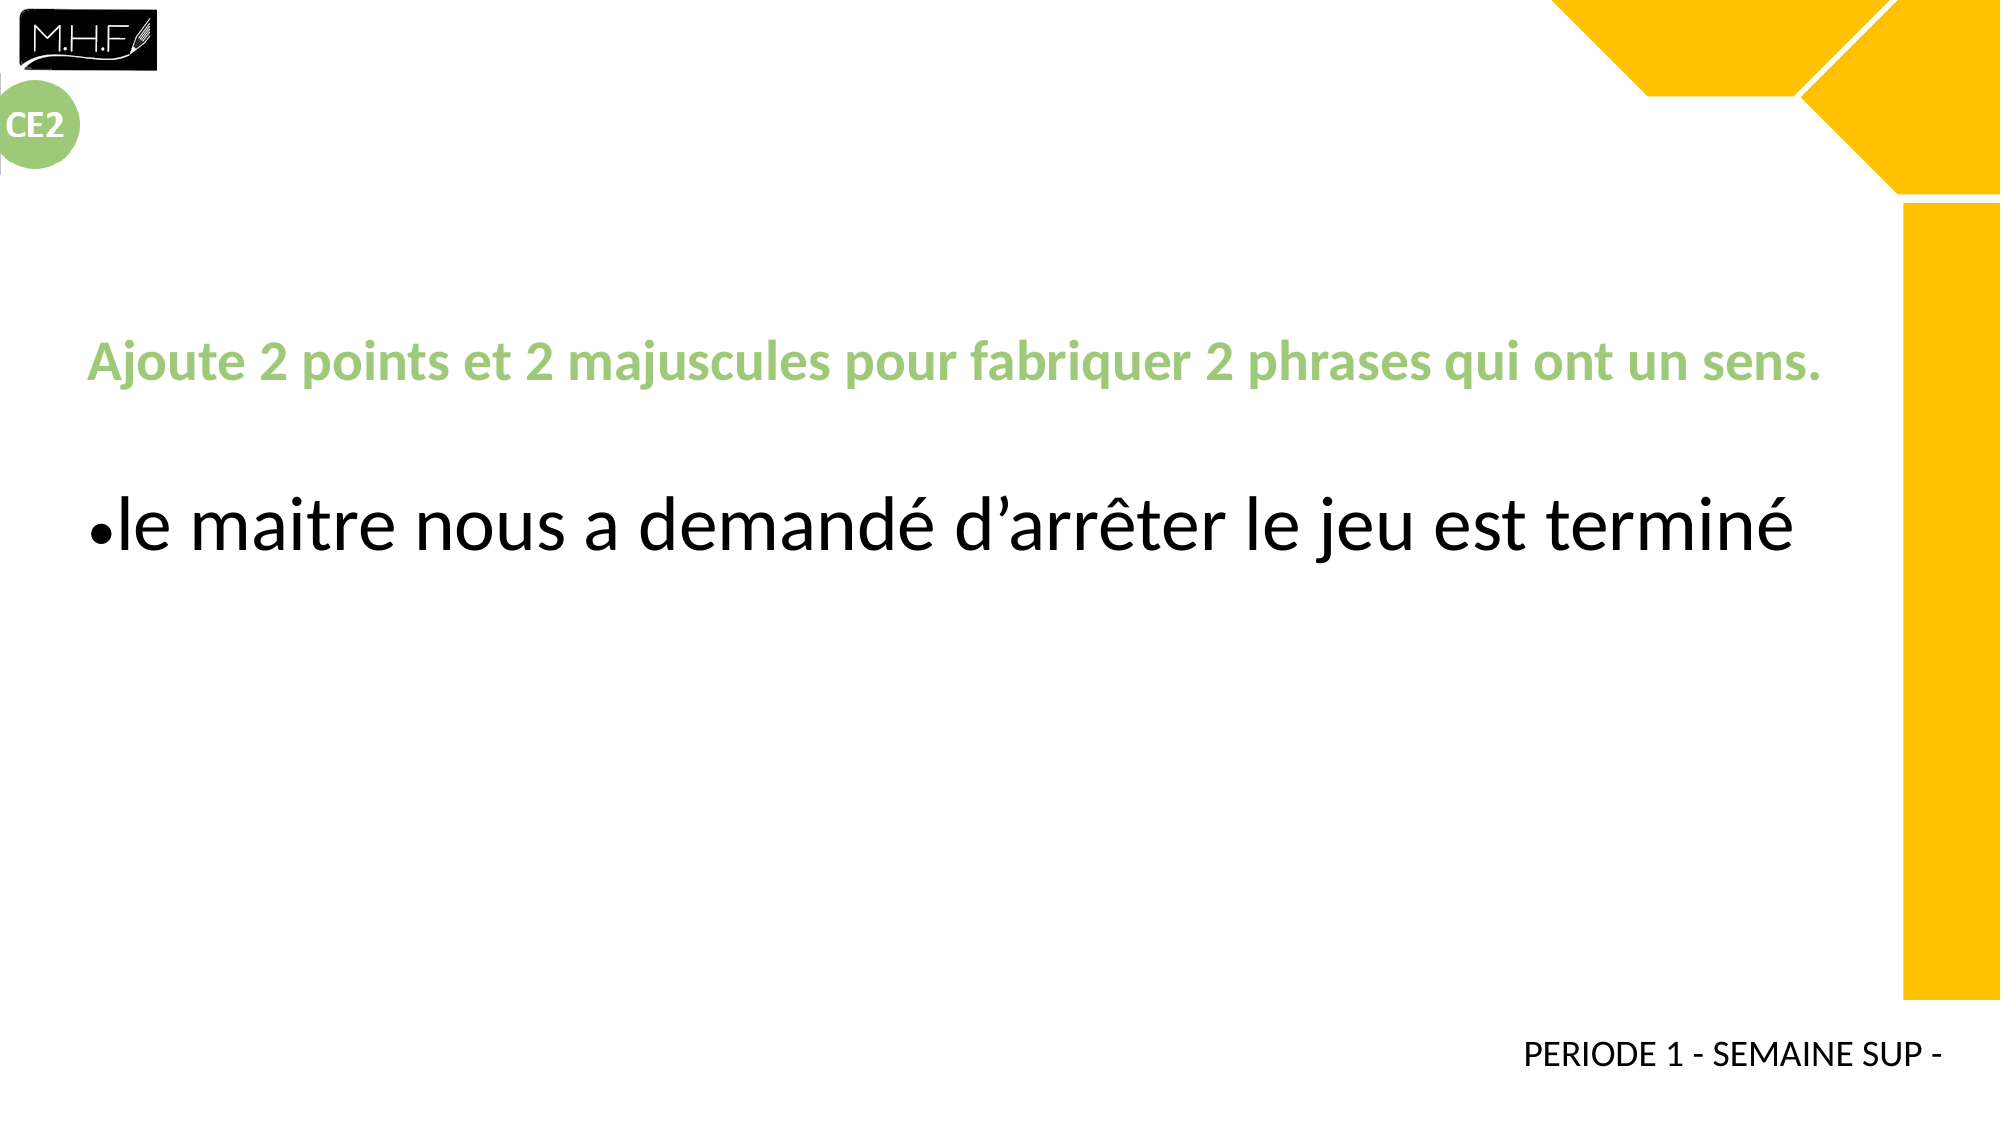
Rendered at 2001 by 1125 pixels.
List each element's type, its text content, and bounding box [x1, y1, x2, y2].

text_box Ajoute 2 points et 2 majuscules pour fabriquer 2 phrases qui ont un sens. •le maitre nous a demandé d’arrêter le jeu est terminé [72, 323, 1904, 609]
text_box [1549, 0, 1892, 98]
text_box PERIODE 1 - SEMAINE SUP - [1362, 1021, 1967, 1082]
text_box [1902, 202, 2000, 1001]
picture [0, 7, 157, 175]
text_box [1799, 0, 2000, 196]
